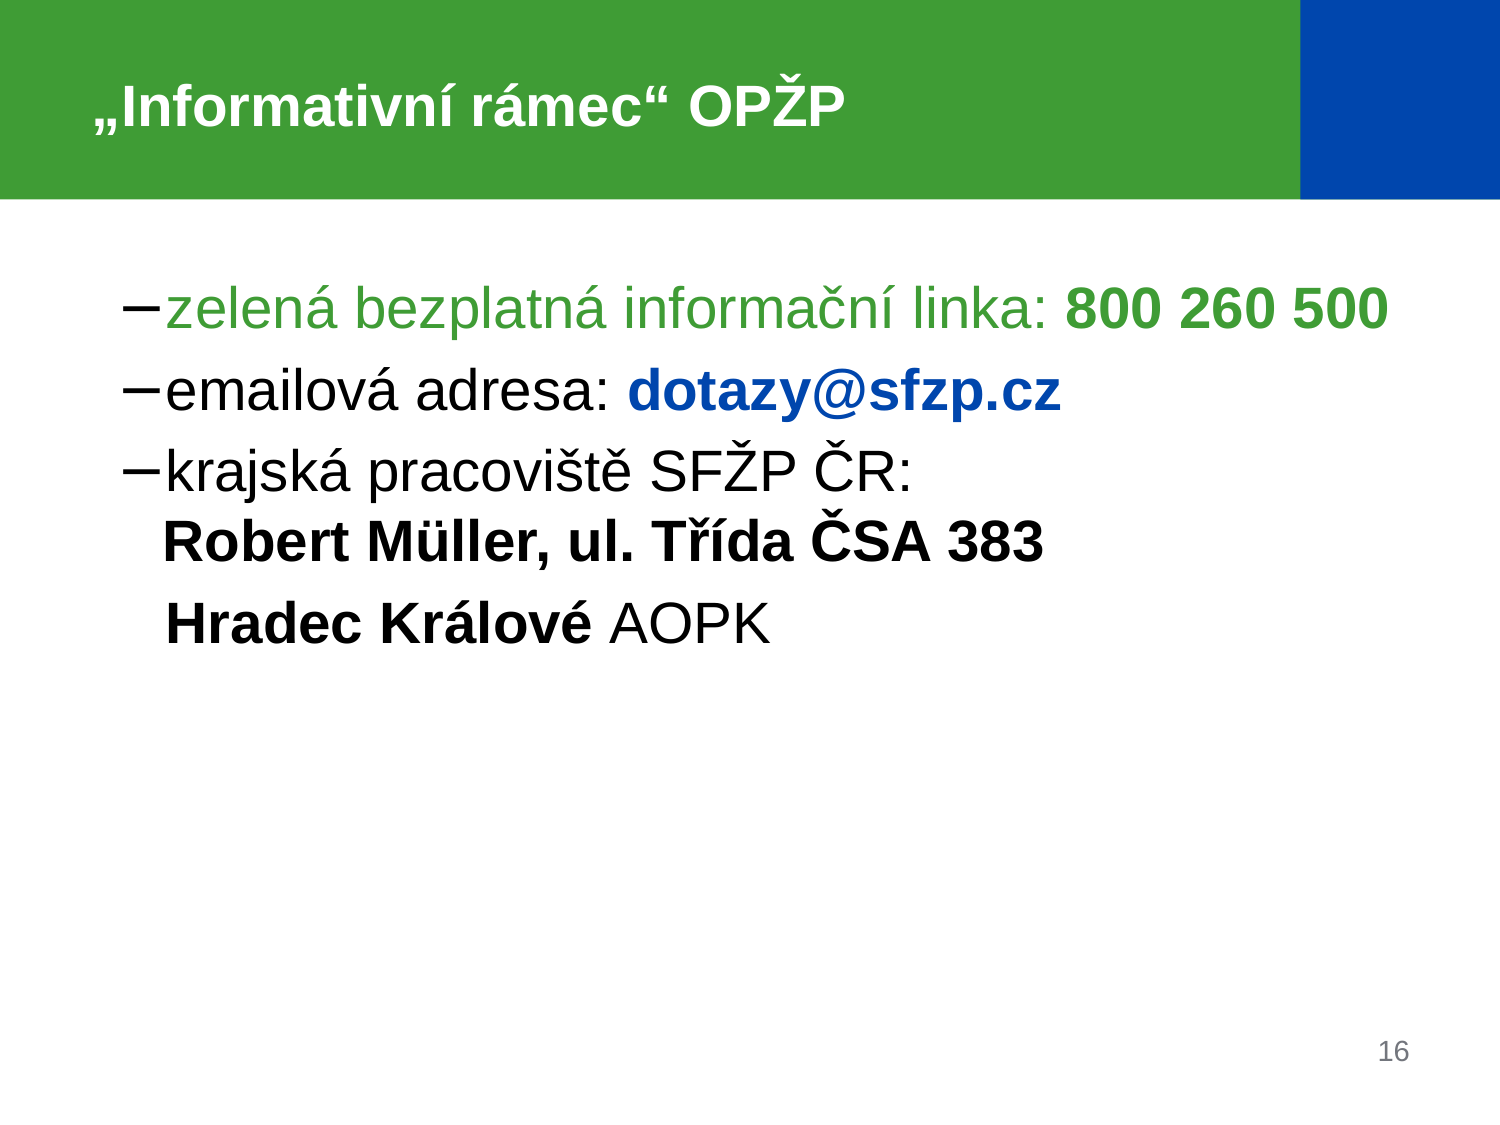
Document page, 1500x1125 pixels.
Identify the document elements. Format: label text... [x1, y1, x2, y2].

title „Informativní rámec“ OPŽP [76, 45, 1270, 161]
slide_number 16 [1074, 1024, 1426, 1103]
list zelená bezplatná informační linka: 800 260 500 emailová adresa: dotazy@sfzp.cz krajská pracoviště SFŽP ČR: Robert Müller, ul. Třída ČSA 383 Hradec Králové AOPK [29, 262, 1436, 1005]
